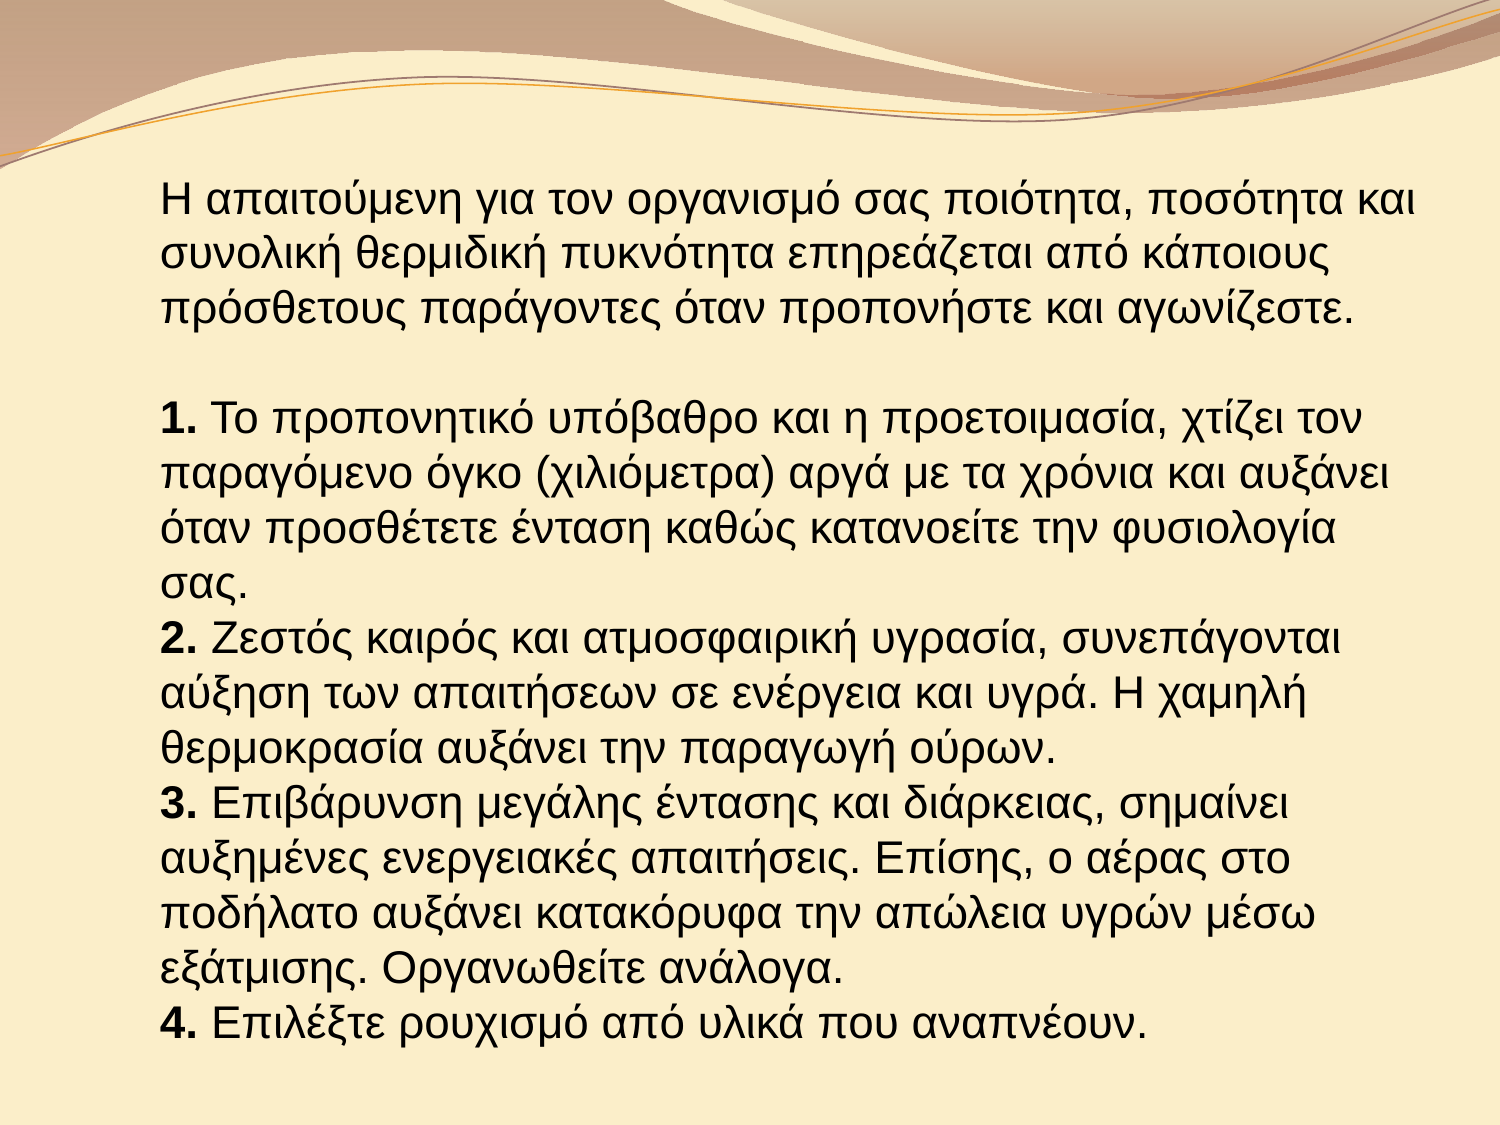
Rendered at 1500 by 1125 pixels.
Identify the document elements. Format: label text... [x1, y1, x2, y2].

list Η απαιτούμενη για τον οργανισμό σας ποιότητα, ποσότητα και συνολική θερμιδική πυκνότητα επηρεάζεται από κάποιους πρόσθετους παράγοντες όταν προπονήστε και αγωνίζεστε. 1. Το προπονητικό υπόβαθρο και η προετοιμασία, χτίζει τον παραγόμενο όγκο (χιλιόμετρα) αργά με τα χρόνια και αυξάνει όταν προσθέτετε ένταση καθώς κατανοείτε την φυσιολογία σας. 2. Ζεστός καιρός και ατμοσφαιρική υγρασία, συνεπάγονται αύξηση των απαιτήσεων σε ενέργεια και υγρά. Η χαμηλή θερμοκρασία αυξάνει την παραγωγή ούρων. 3. Επιβάρυνση μεγάλης έντασης και διάρκειας, σημαίνει αυξημένες ενεργειακές απαιτήσεις. Επίσης, ο αέρας στο ποδήλατο αυξάνει κατακόρυφα την απώλεια υγρών μέσω εξάτμισης. Οργανωθείτε ανάλογα. 4. Επιλέξτε ρουχισμό από υλικά που αναπνέουν. [100, 160, 1451, 881]
